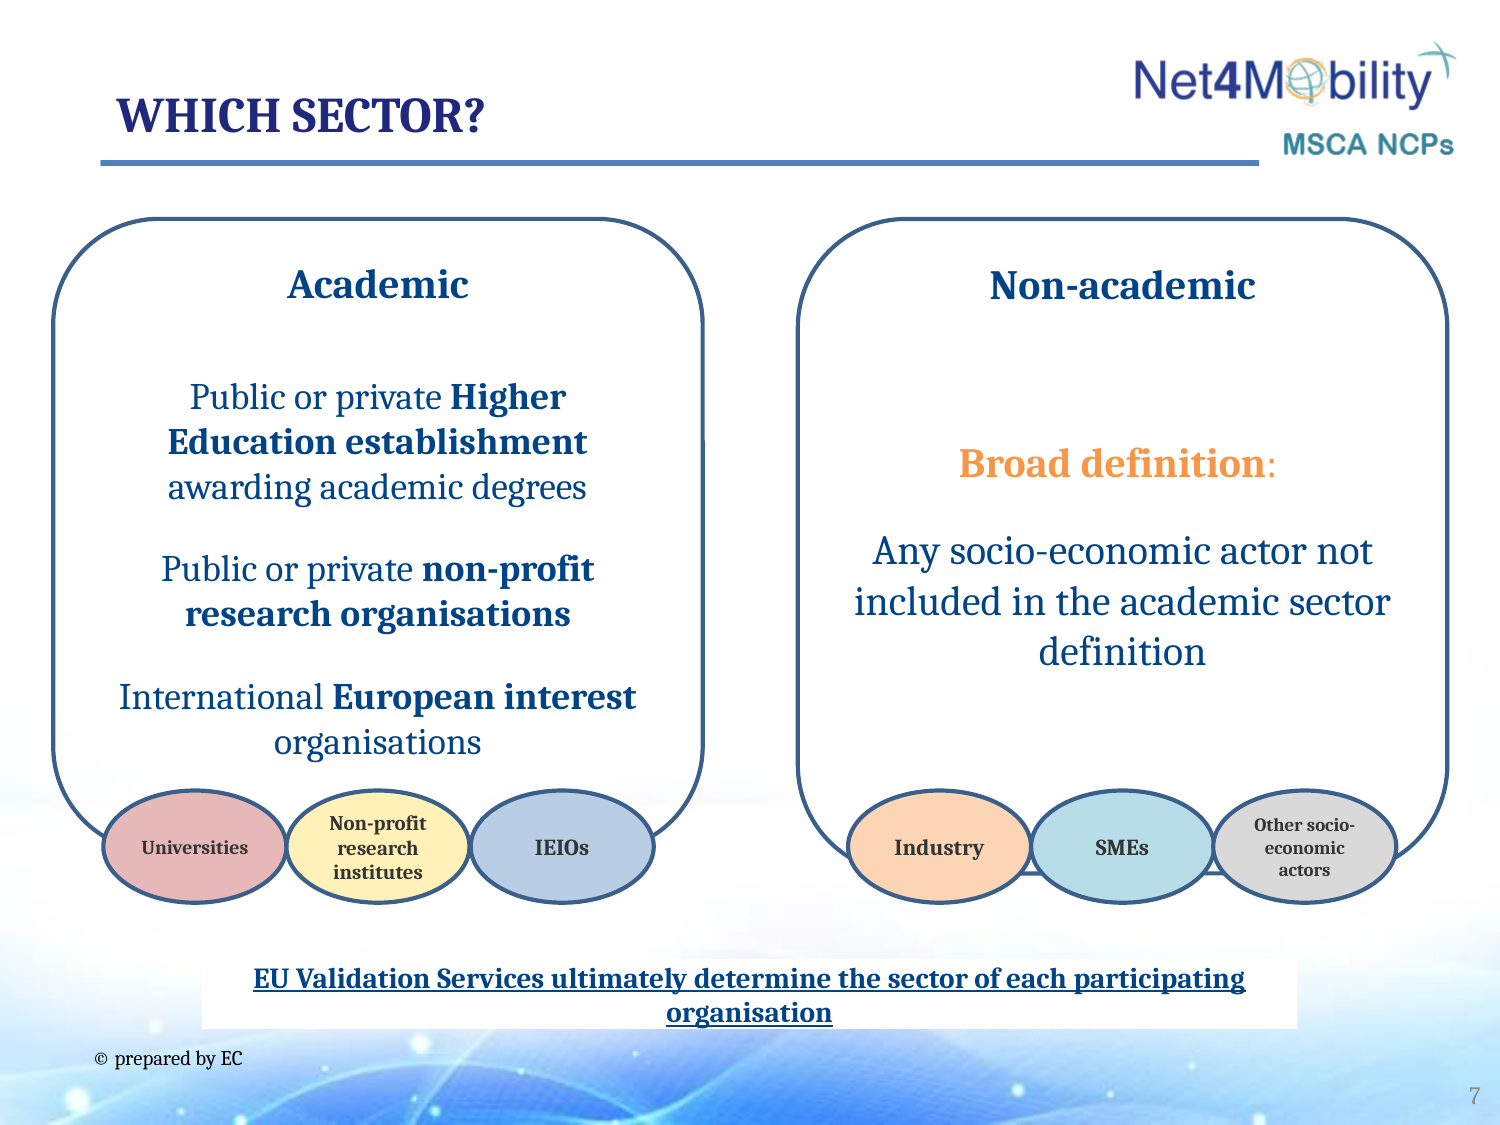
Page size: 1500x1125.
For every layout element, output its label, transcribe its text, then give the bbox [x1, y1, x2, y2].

text_box EU Validation Services ultimately determine the sector of each participating organisation [200, 957, 1299, 1031]
text_box IEIOs [470, 788, 656, 905]
text_box Industry [845, 788, 1031, 905]
title Whıch Sector? [101, 49, 1500, 175]
text_box Public or private Higher Education establishment awarding academic degrees Public or private non-profit research organisations International European interest organisations [88, 364, 668, 770]
text_box SMEs [1029, 788, 1214, 905]
text_box Non-academic [795, 216, 1450, 859]
text_box © prepared by EC [77, 1036, 586, 1077]
text_box Non-profit research institutes [284, 788, 472, 905]
picture [0, 0, 1500, 1125]
text_box [74, 432, 1425, 994]
text_box Other socio-economic actors [1211, 788, 1399, 905]
text_box Non-academic [1205, 862, 1223, 876]
text_box Universities [101, 788, 286, 905]
text_box Non-academic [1022, 862, 1040, 876]
text_box Academic [51, 216, 705, 838]
text_box 7 [1145, 1065, 1496, 1125]
text_box Broad definition: Any socio-economic actor not included in the academic sector definition [833, 428, 1413, 681]
